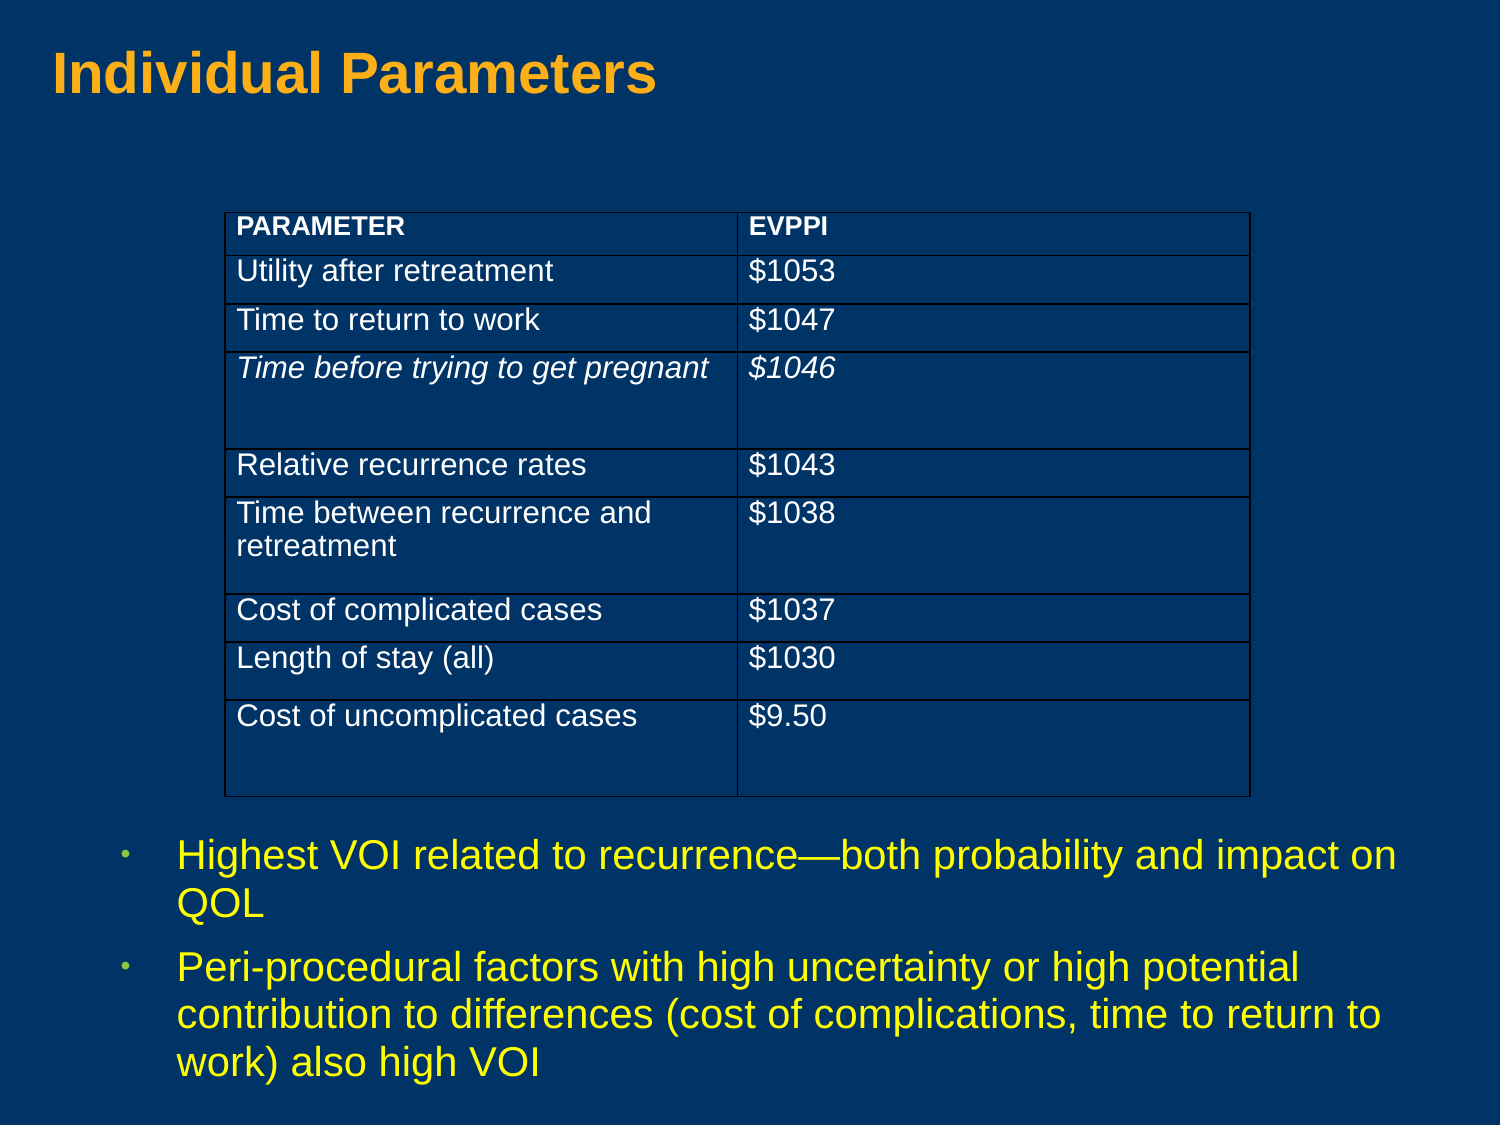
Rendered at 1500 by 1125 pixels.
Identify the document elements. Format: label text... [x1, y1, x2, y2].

table_cell Utility after retreatment [226, 256, 737, 303]
table_header PARAMETER [226, 213, 737, 255]
table_cell $1038 [738, 498, 1249, 593]
table_cell Cost of uncomplicated cases [226, 701, 737, 796]
table_cell Cost of complicated cases [226, 595, 737, 641]
table_cell Time before trying to get pregnant [226, 353, 737, 448]
table_cell $1037 [738, 595, 1249, 641]
table_cell $1046 [738, 353, 1249, 448]
table_cell $1043 [738, 450, 1249, 496]
table_cell Relative recurrence rates [226, 450, 737, 496]
table_cell $1047 [738, 305, 1249, 351]
table_cell Time between recurrence and retreatment [226, 498, 737, 593]
table_header EVPPI [738, 213, 1249, 255]
table_cell Length of stay (all) [226, 643, 737, 699]
table_cell $1053 [738, 256, 1249, 303]
table_cell $1030 [738, 643, 1249, 699]
list Highest VOI related to recurrence—both probability and impact on QOL Peri-procedural factors with high uncertainty or high potential contribution to differences (cost of complications, time to return to work) also high VOI [83, 799, 1436, 1125]
table_cell $9.50 [738, 701, 1249, 796]
table_cell Time to return to work [226, 305, 737, 351]
title Individual Parameters [36, 36, 1463, 112]
